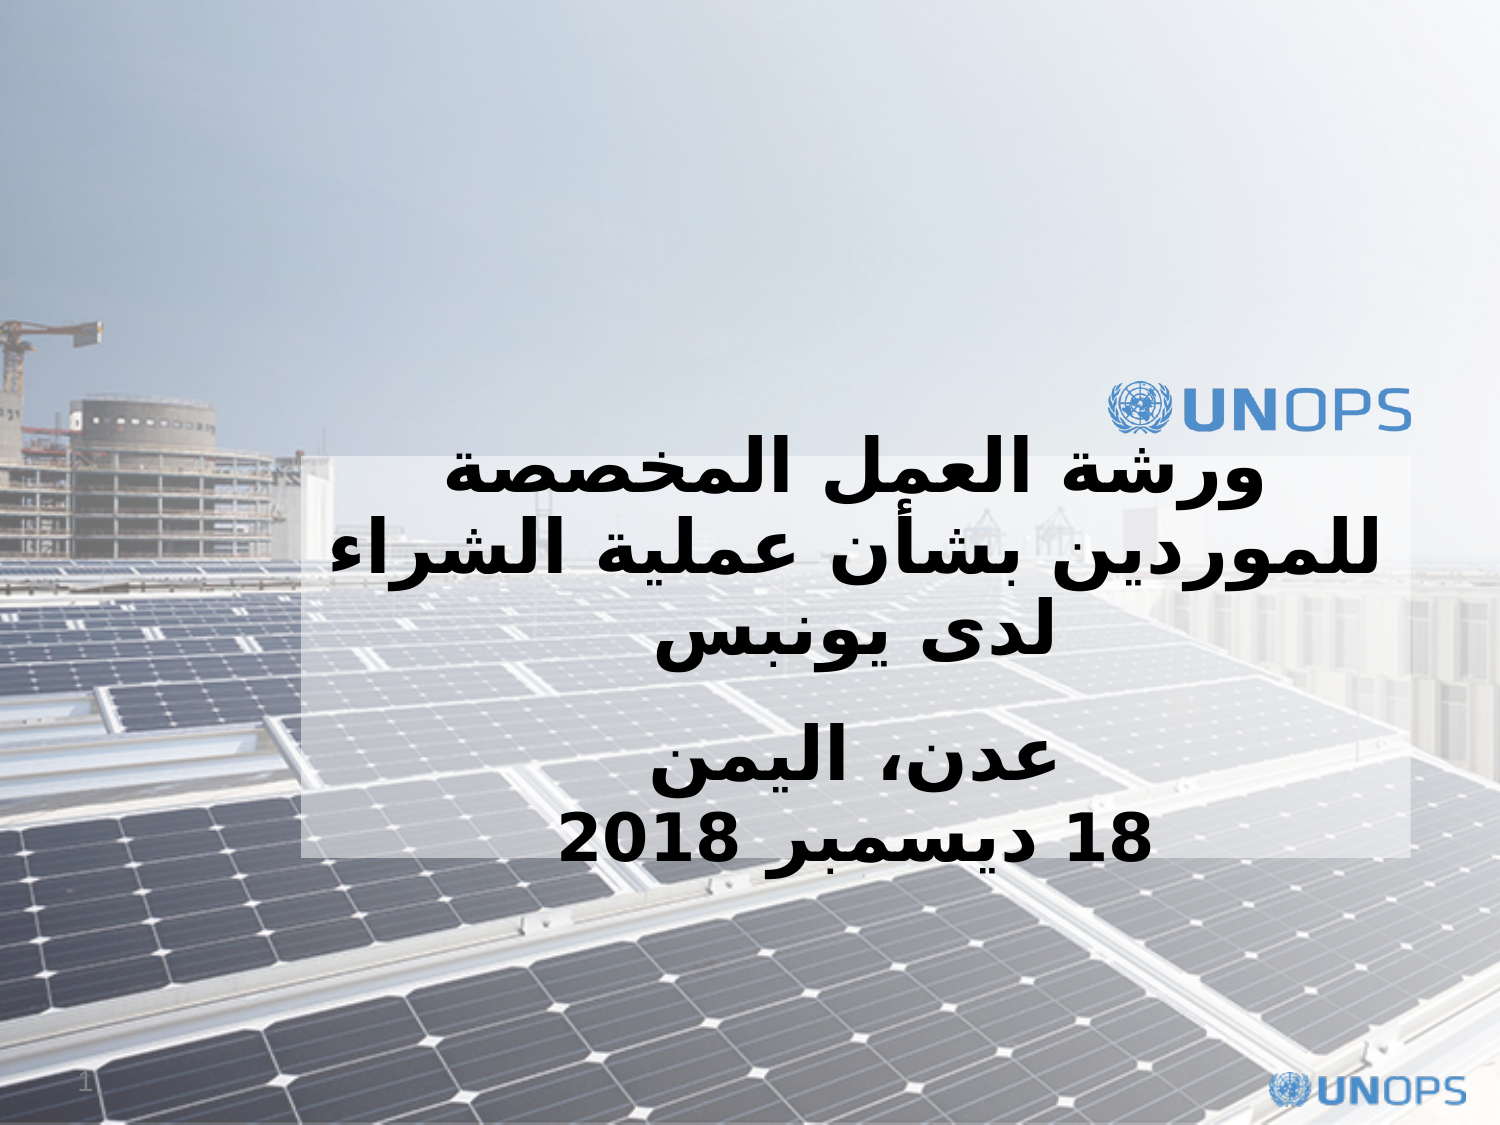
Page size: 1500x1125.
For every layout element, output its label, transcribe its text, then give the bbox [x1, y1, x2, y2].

picture [1269, 1072, 1466, 1107]
title ورشة العمل المخصصة للموردين بشأن عملية الشراء لدى يونبس عدن، اليمن 18 ديسمبر 2018 [301, 456, 1411, 858]
picture [1108, 381, 1411, 434]
